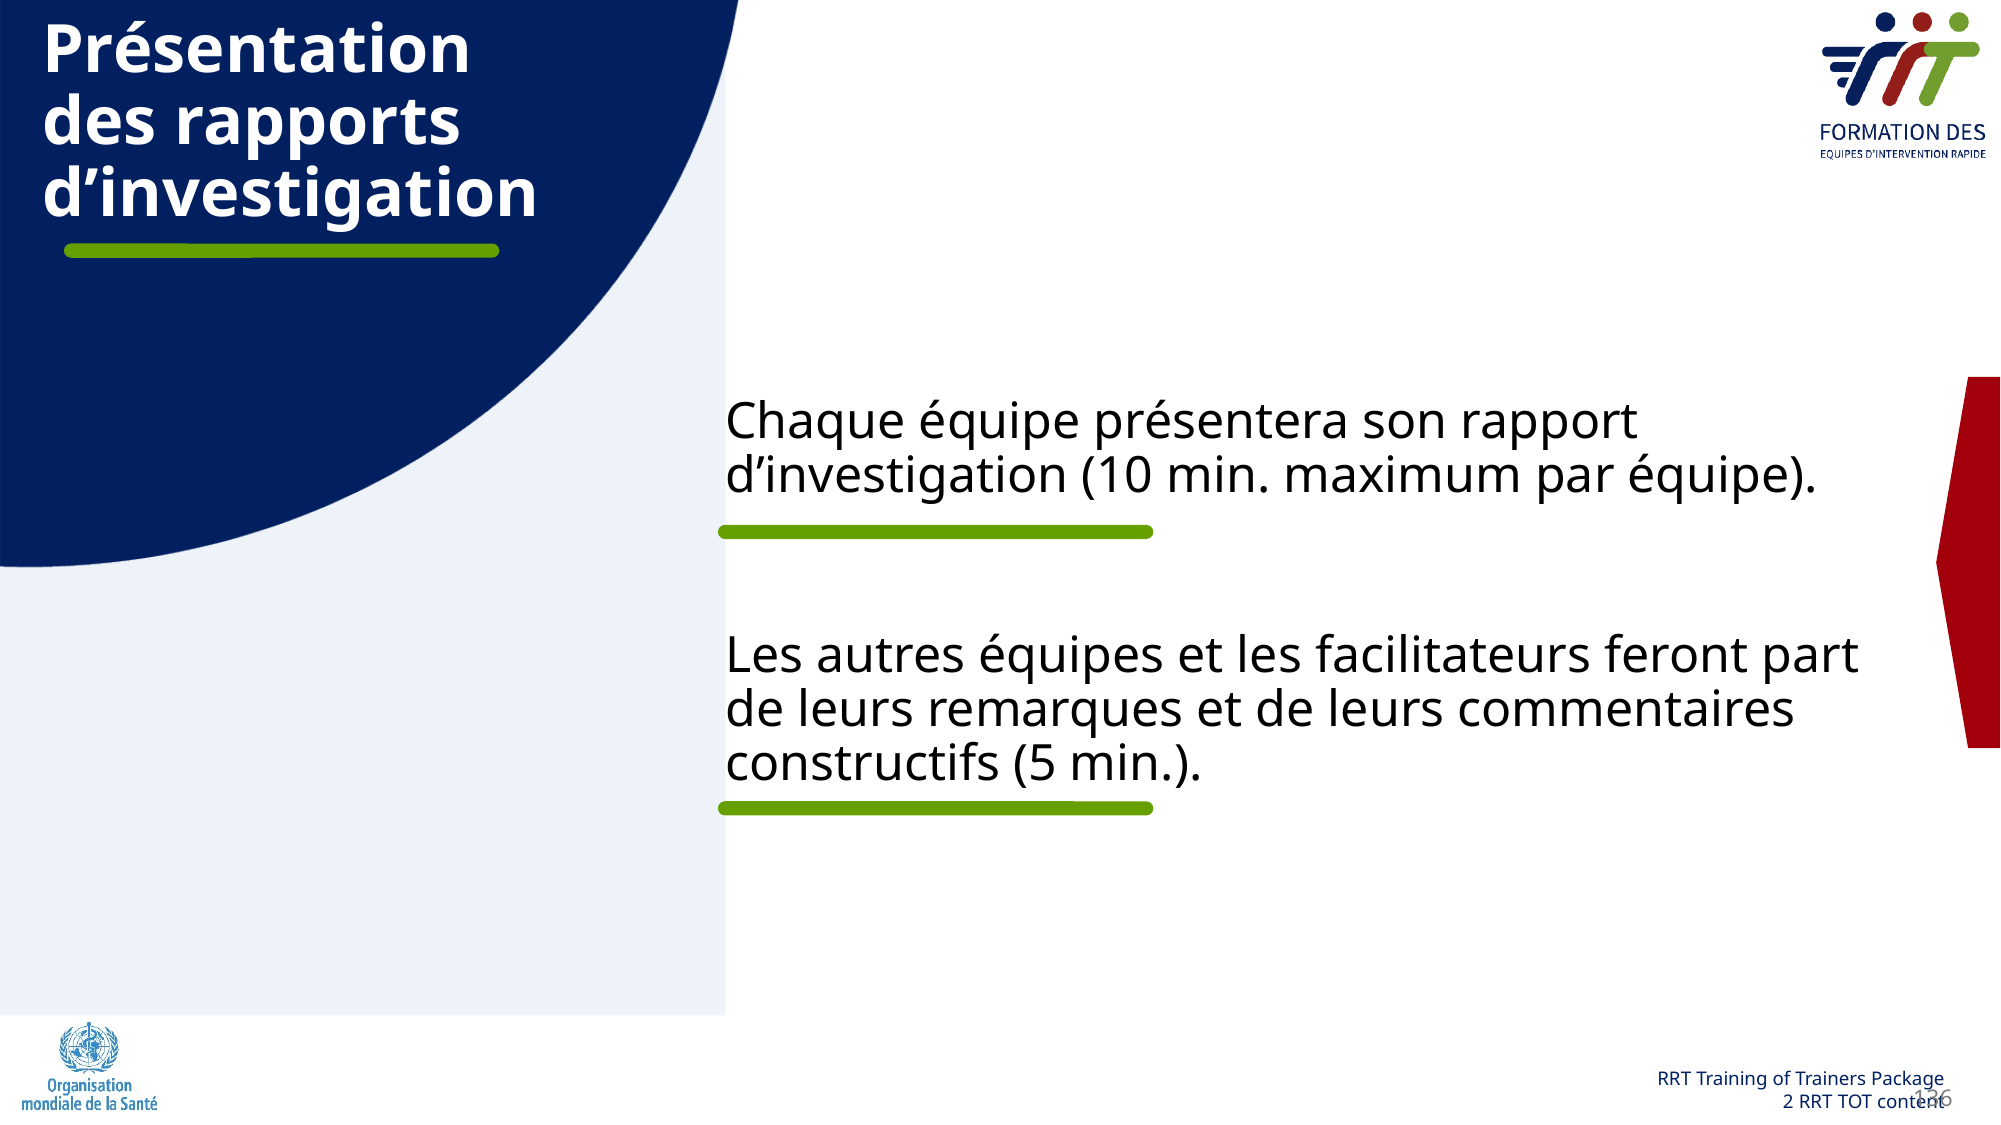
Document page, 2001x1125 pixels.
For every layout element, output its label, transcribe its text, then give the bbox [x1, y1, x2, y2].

picture [20, 1020, 158, 1111]
text_box [63, 243, 500, 258]
title Présentation des rapports d’investigation [33, 0, 822, 282]
picture [1820, 11, 1986, 160]
text_box [717, 801, 1154, 816]
list Chaque équipe présentera son rapport d’investigation (10 min. maximum par équipe). Les autres équipes et les facilitateurs feront part de leurs remarques et de leurs commentaires constructifs (5 min.). [717, 137, 1937, 1049]
picture [0, 0, 717, 572]
text_box [717, 524, 1154, 540]
